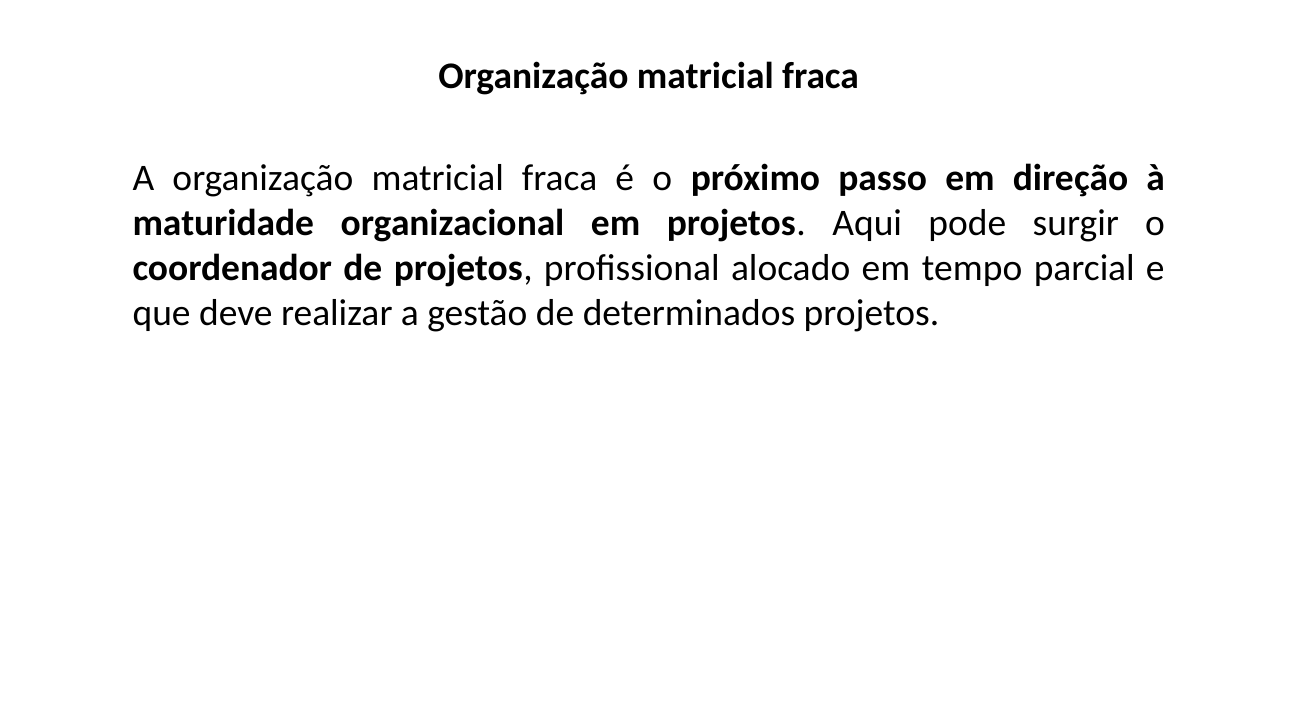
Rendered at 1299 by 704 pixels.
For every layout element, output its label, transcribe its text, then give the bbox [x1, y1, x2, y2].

text_box [43, 155, 1240, 704]
text_box Organização matricial fraca [0, 43, 1299, 104]
text_box A organização matricial fraca é o próximo passo em direção à maturidade organizacional em projetos. Aqui pode surgir o coordenador de projetos, profissional alocado em tempo parcial e que deve realizar a gestão de determinados projetos. [117, 145, 1181, 343]
